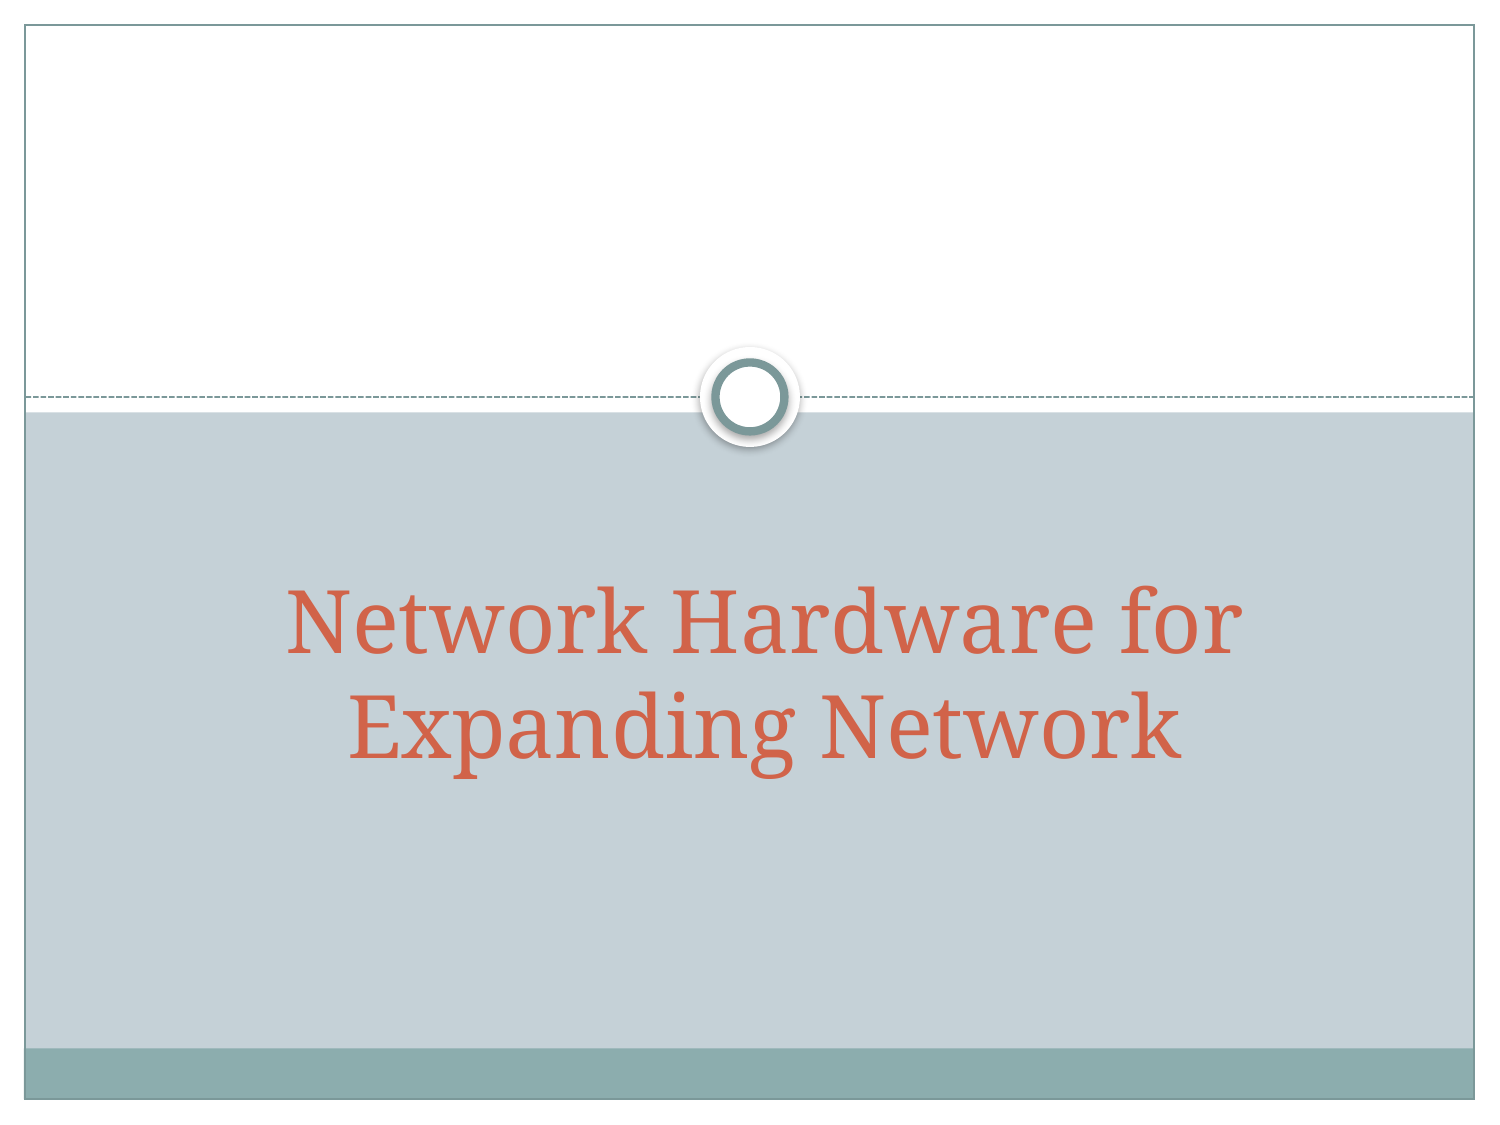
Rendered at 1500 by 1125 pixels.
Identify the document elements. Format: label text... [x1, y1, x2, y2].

title Network Hardware for Expanding Network [142, 365, 1388, 784]
